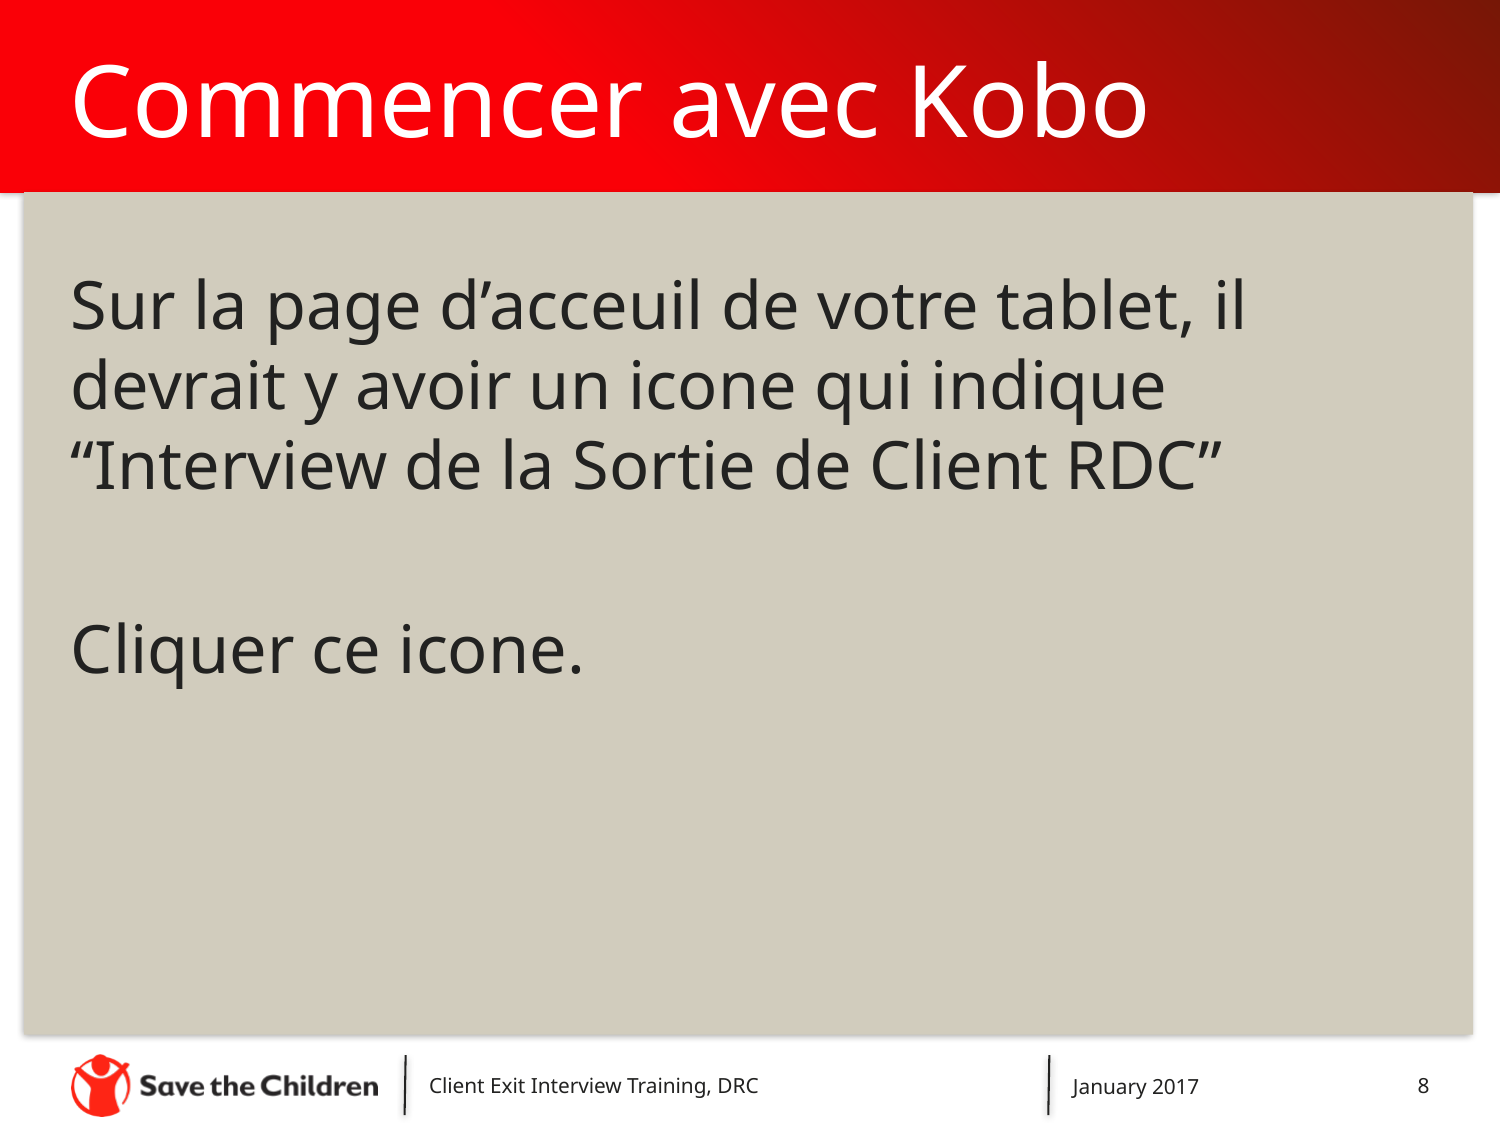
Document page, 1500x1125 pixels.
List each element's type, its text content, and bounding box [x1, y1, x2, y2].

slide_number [1057, 1056, 1317, 1117]
footer Client Exit Interview Training, DRC [414, 1056, 1042, 1117]
title Commencer avec Kobo [69, 33, 1429, 163]
picture [71, 1054, 378, 1117]
slide_number 8 [1317, 1056, 1445, 1117]
list Sur la page d’acceuil de votre tablet, il devrait y avoir un icone qui indique “Interview de la Sortie de Client RDC” Cliquer ce icone. [70, 262, 1429, 1009]
